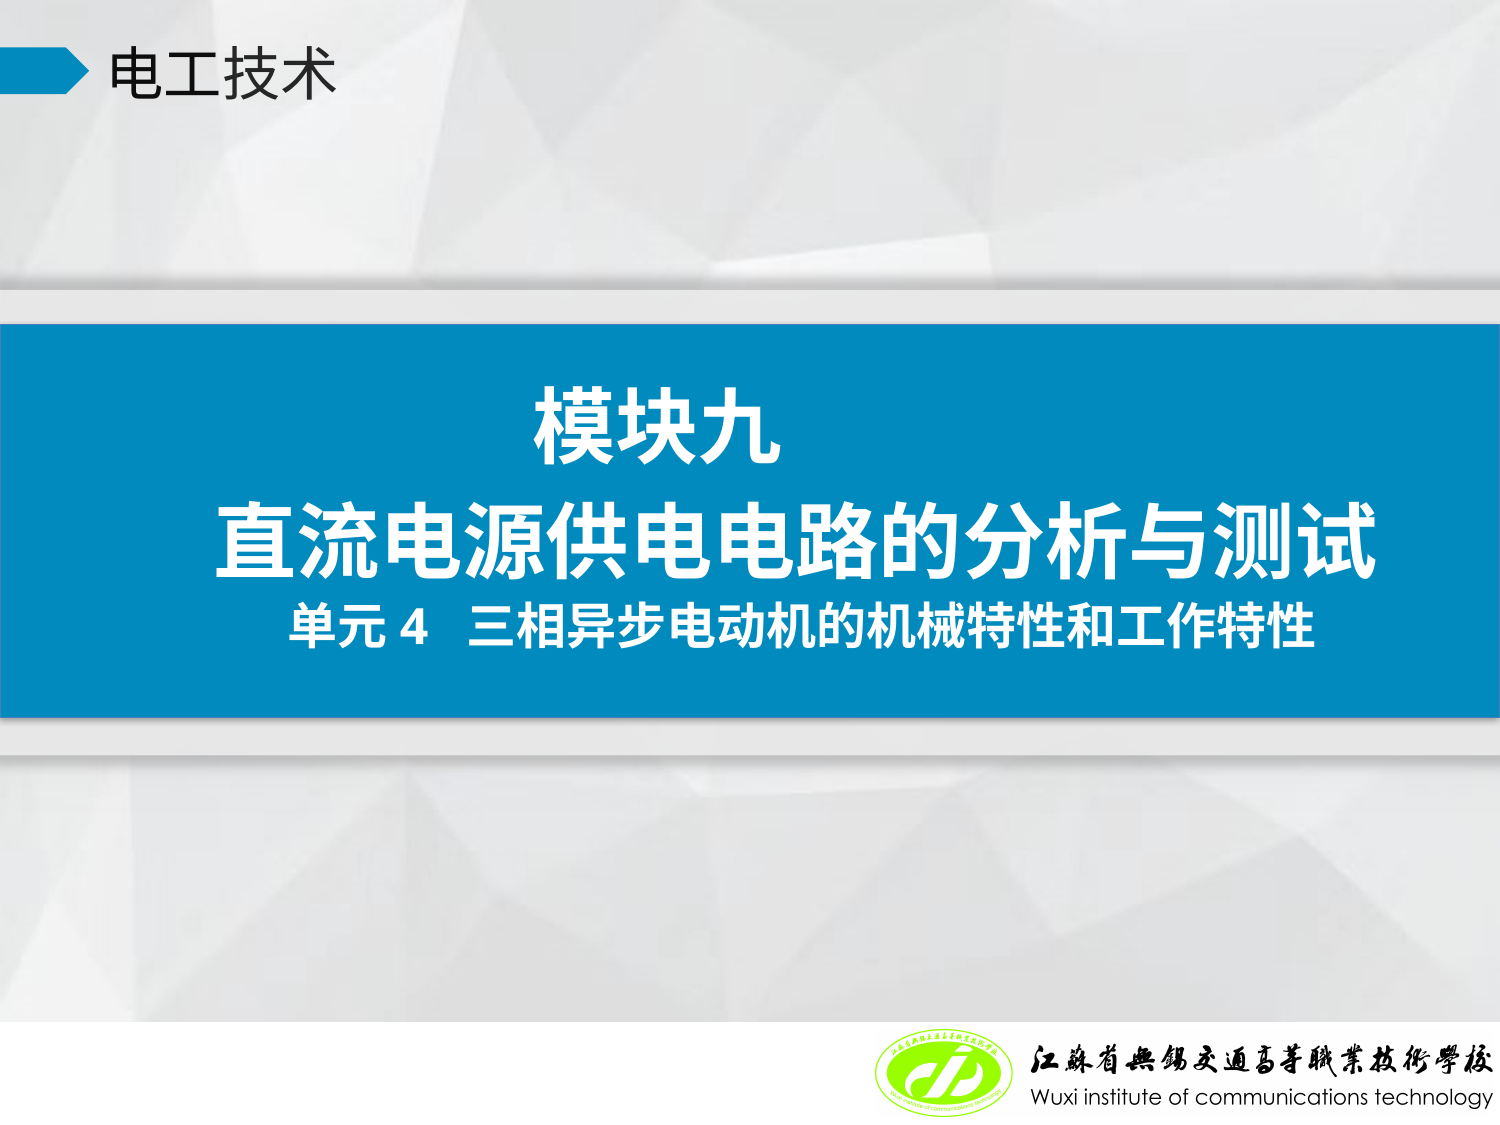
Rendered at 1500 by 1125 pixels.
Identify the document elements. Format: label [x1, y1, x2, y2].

picture [1235, 518, 1267, 578]
picture [820, 602, 863, 648]
picture [1272, 503, 1289, 579]
picture [1215, 526, 1232, 539]
picture [561, 407, 612, 463]
picture [785, 605, 815, 647]
picture [621, 624, 634, 635]
picture [968, 602, 985, 648]
picture [966, 503, 1041, 579]
picture [844, 623, 853, 634]
picture [564, 387, 611, 404]
picture [290, 603, 334, 648]
picture [1304, 504, 1320, 520]
picture [470, 640, 512, 645]
picture [605, 558, 624, 578]
picture [344, 543, 351, 575]
picture [1133, 551, 1184, 559]
picture [1271, 509, 1277, 560]
picture [702, 388, 780, 463]
picture [497, 556, 511, 574]
picture [340, 619, 385, 647]
picture [885, 502, 956, 578]
picture [1048, 502, 1081, 579]
picture [476, 623, 506, 628]
picture [572, 502, 625, 553]
picture [320, 543, 337, 578]
picture [768, 602, 787, 648]
picture [1119, 607, 1163, 644]
picture [518, 602, 537, 648]
picture [548, 503, 573, 579]
picture [639, 502, 709, 578]
picture [217, 502, 292, 576]
picture [1218, 602, 1235, 648]
picture [481, 506, 541, 579]
picture [1268, 602, 1314, 648]
picture [1237, 602, 1264, 648]
picture [529, 555, 543, 573]
picture [1299, 527, 1351, 576]
picture [389, 502, 459, 578]
picture [1018, 602, 1064, 648]
picture [535, 387, 563, 464]
picture [467, 547, 484, 577]
picture [345, 606, 379, 610]
picture [798, 502, 875, 579]
picture [358, 543, 377, 577]
picture [470, 503, 486, 516]
picture [301, 547, 322, 577]
picture [304, 504, 321, 518]
picture [619, 602, 663, 647]
picture [569, 604, 613, 648]
picture [987, 602, 1014, 648]
picture [324, 502, 375, 540]
picture [1142, 503, 1203, 578]
picture [1218, 503, 1266, 560]
picture [300, 526, 318, 540]
picture [918, 602, 964, 648]
picture [572, 558, 593, 578]
picture [0, 0, 1500, 324]
picture [639, 388, 694, 463]
picture [721, 606, 739, 610]
picture [1183, 603, 1214, 648]
picture [885, 605, 915, 647]
picture [924, 535, 941, 556]
picture [1069, 603, 1111, 648]
picture [619, 388, 646, 450]
picture [719, 603, 763, 647]
picture [473, 607, 510, 612]
picture [1168, 603, 1183, 648]
picture [672, 602, 714, 647]
picture [868, 602, 887, 648]
picture [466, 526, 482, 539]
picture [875, 1029, 1493, 1118]
picture [1216, 548, 1232, 577]
picture [1078, 503, 1125, 579]
picture [722, 502, 792, 578]
picture [401, 609, 427, 643]
picture [0, 718, 1500, 1022]
picture [1324, 502, 1375, 578]
picture [540, 605, 562, 647]
